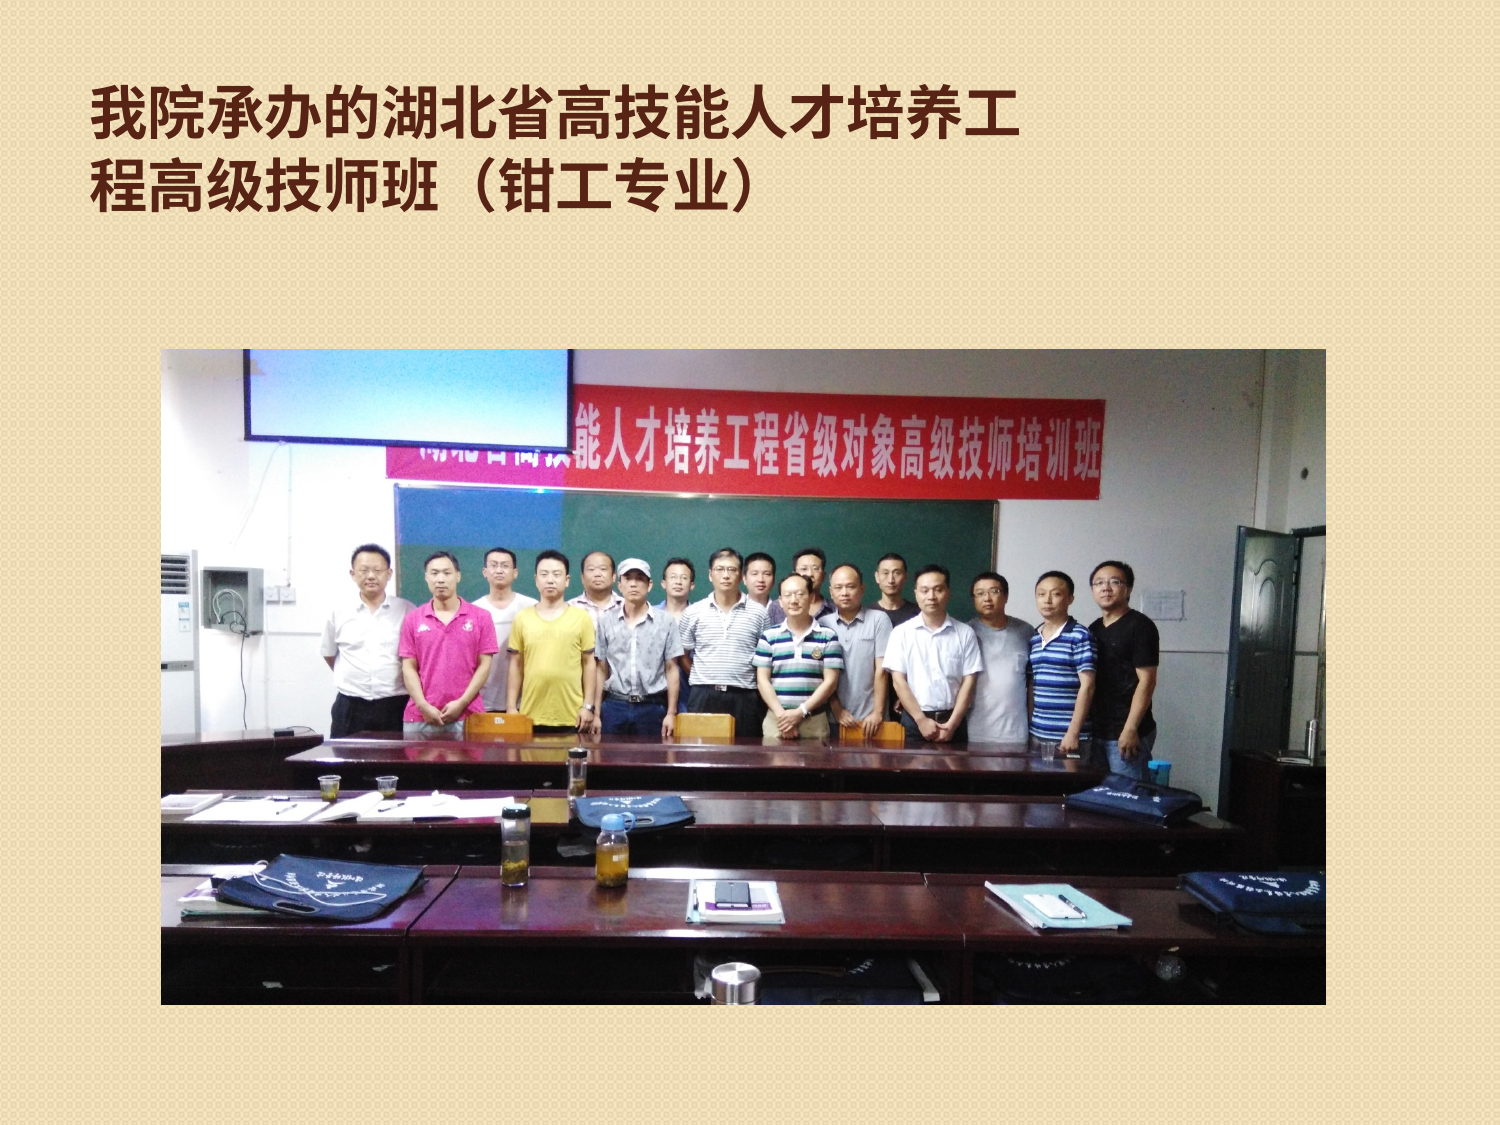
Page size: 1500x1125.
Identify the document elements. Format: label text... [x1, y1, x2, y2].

title 我院承办的湖北省高技能人才培养工程高级技师班（钳工专业） [75, 35, 1046, 227]
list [161, 349, 1326, 1006]
